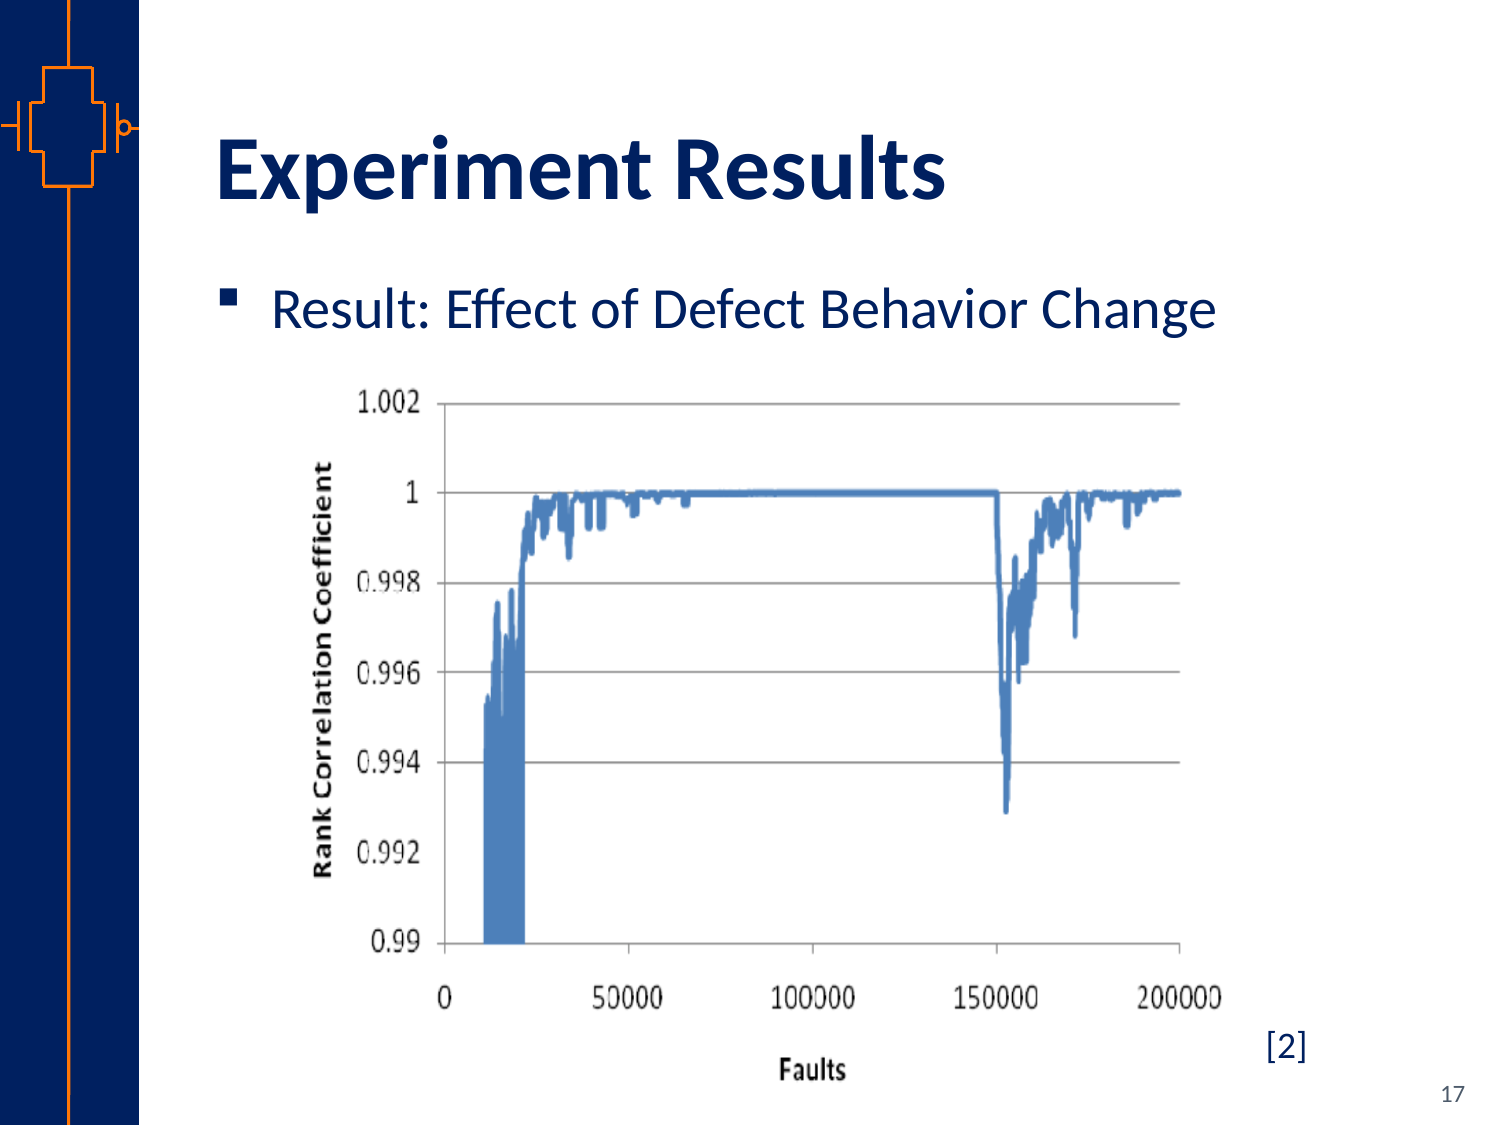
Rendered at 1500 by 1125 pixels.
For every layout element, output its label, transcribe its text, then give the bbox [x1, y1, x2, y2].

slide_number 17 [1425, 1062, 1488, 1123]
title Experiment Results [200, 37, 1388, 225]
list Result: Effect of Defect Behavior Change [200, 262, 1425, 988]
picture [279, 374, 1239, 1107]
text_box [2] [1250, 1013, 1330, 1085]
